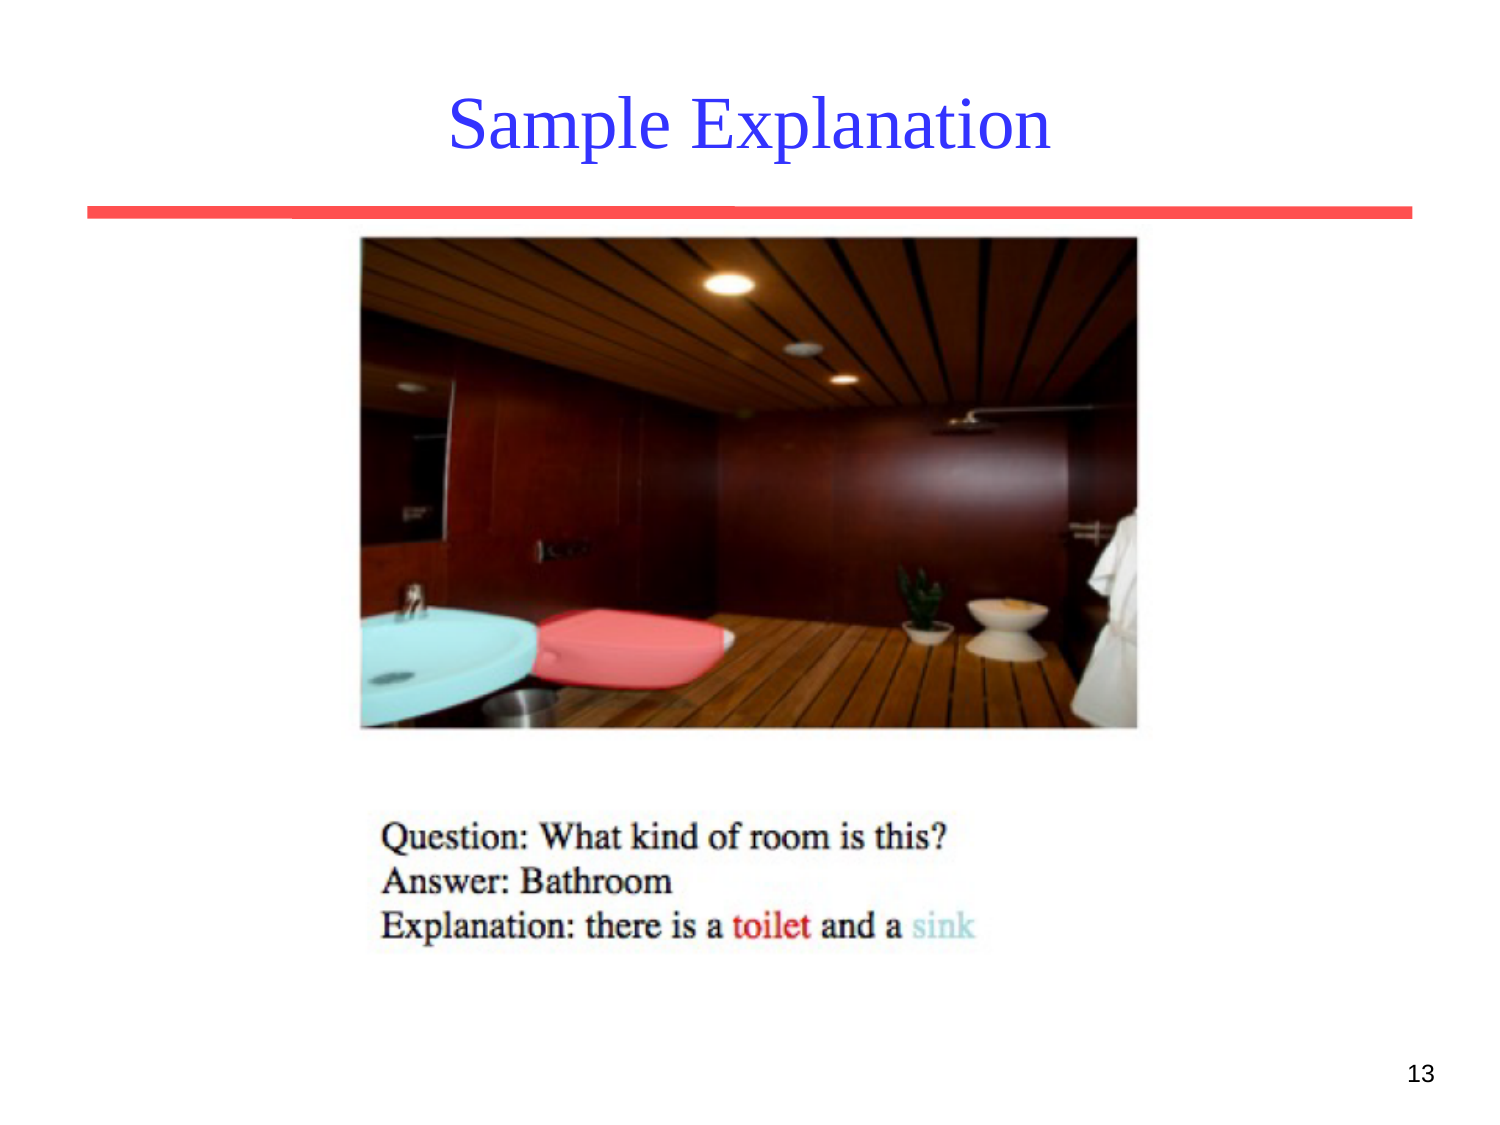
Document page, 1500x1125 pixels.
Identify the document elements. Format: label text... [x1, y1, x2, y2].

slide_number 13 [1137, 1049, 1451, 1125]
picture [341, 224, 1168, 1007]
title Sample Explanation [112, 37, 1388, 201]
